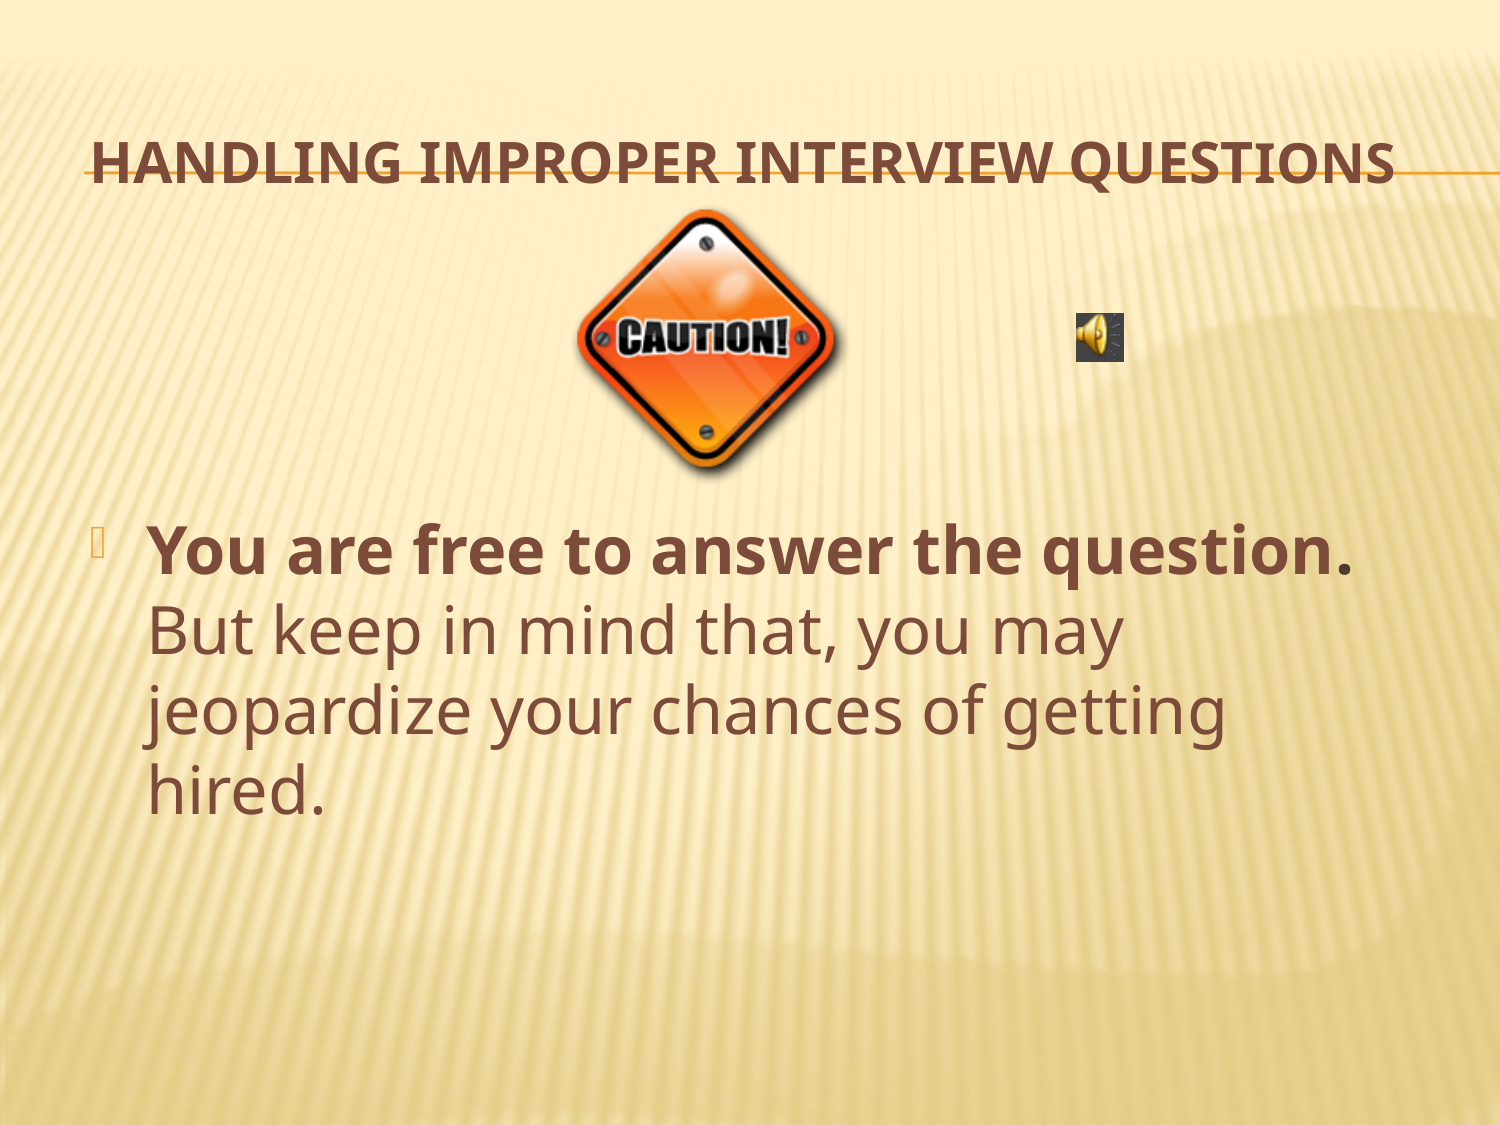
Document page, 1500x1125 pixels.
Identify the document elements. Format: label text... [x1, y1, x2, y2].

picture [1074, 312, 1126, 363]
title Handling Improper Interview Questions [75, 87, 1425, 388]
list You are free to answer the question. But keep in mind that, you may jeopardize your chances of getting hired. [75, 500, 1425, 1005]
picture [562, 199, 851, 488]
